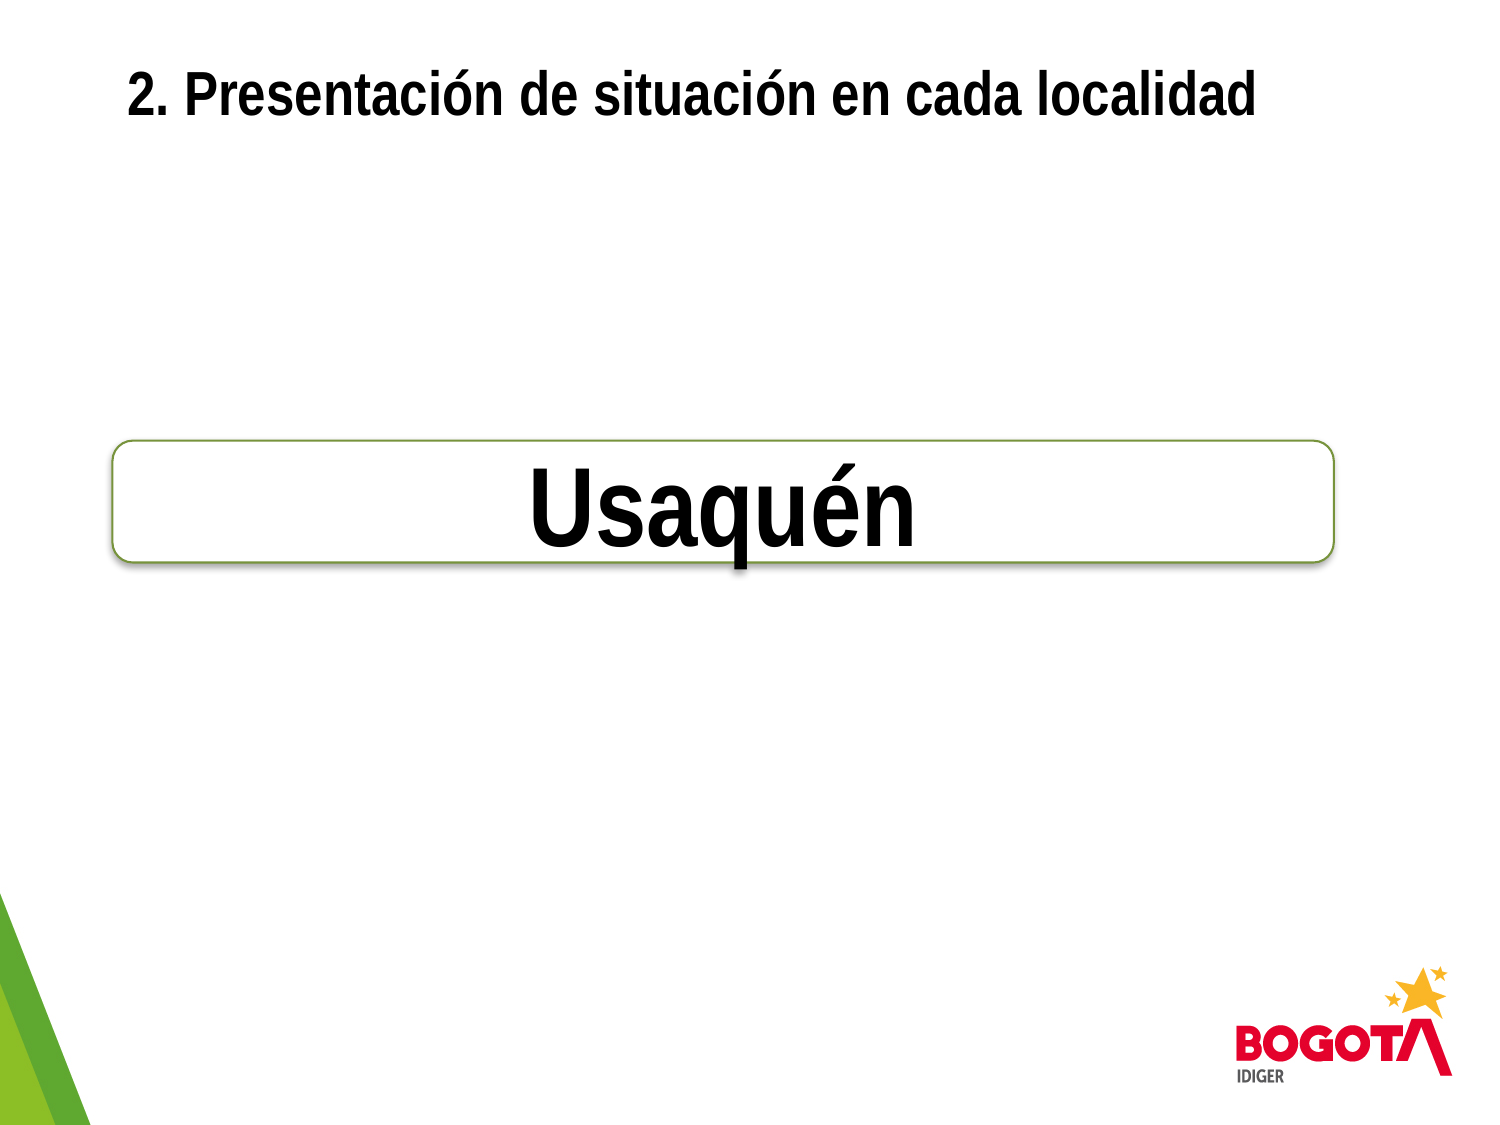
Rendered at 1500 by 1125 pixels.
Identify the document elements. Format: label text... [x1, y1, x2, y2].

text_box Usaquén [111, 439, 1335, 564]
picture [0, 0, 1500, 1125]
title 2. Presentación de situación en cada localidad [112, 20, 1388, 161]
